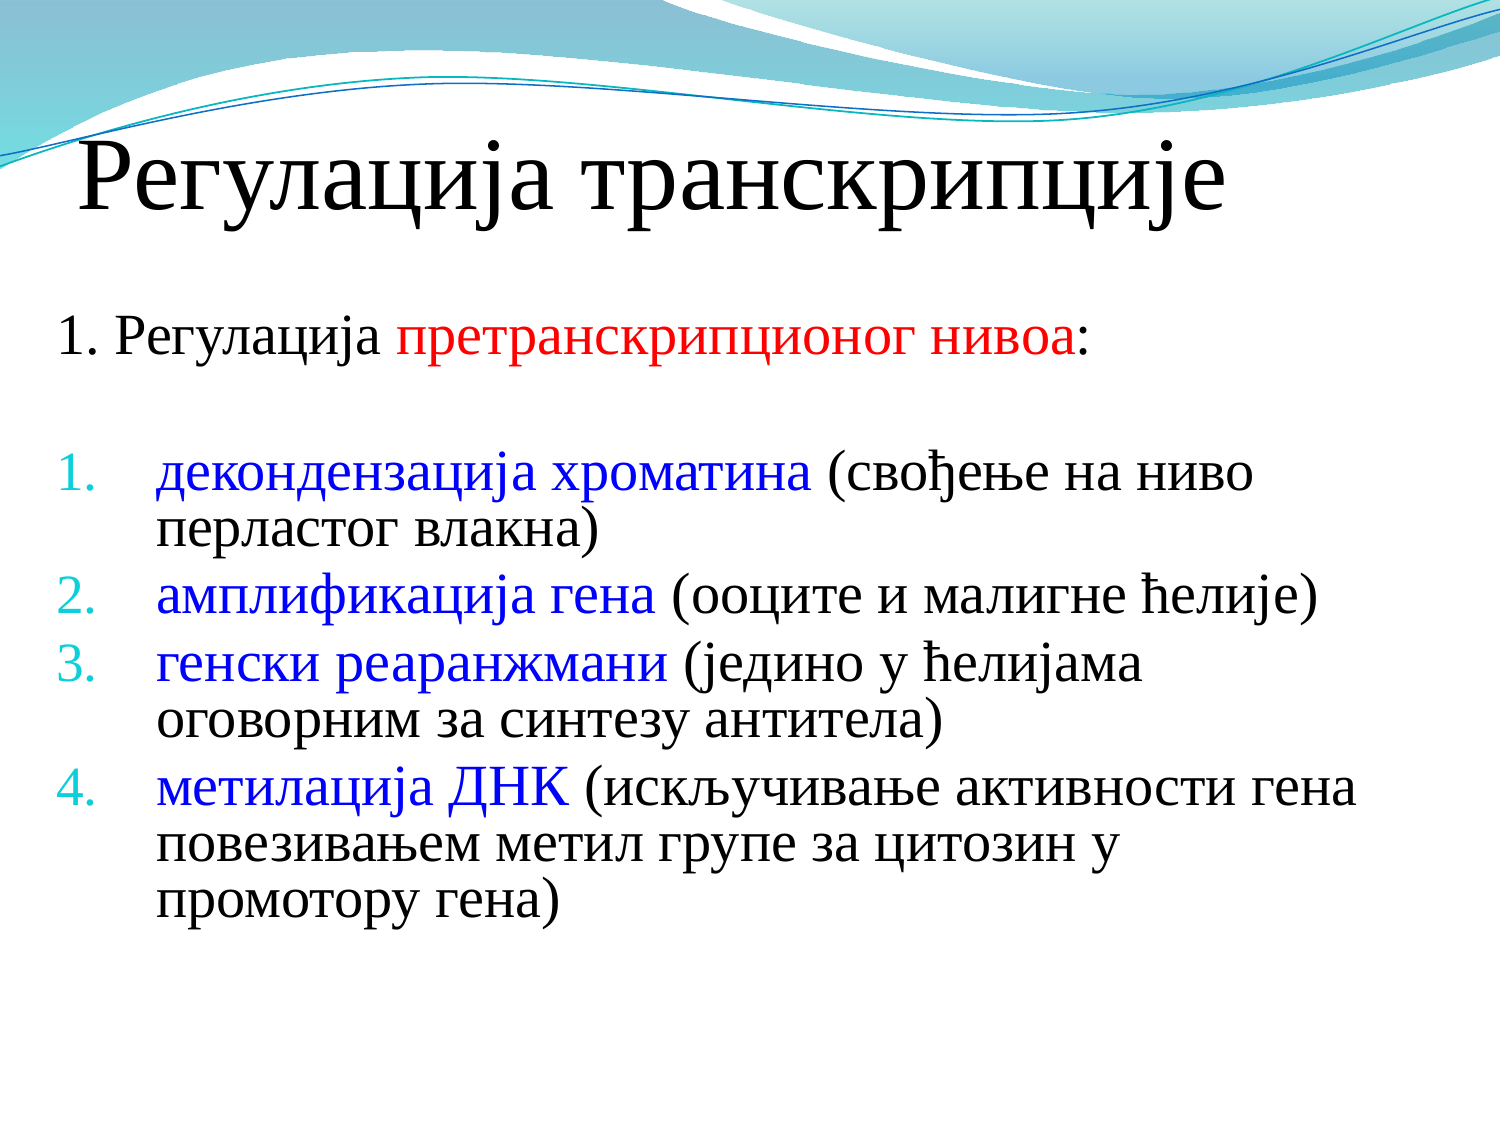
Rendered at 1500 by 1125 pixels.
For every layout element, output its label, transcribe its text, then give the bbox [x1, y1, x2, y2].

title Регулација транскрипције [76, 77, 1428, 231]
list 1. Регулација претранскрипционог нивоа: декондензација хроматина (свођење на ниво перластог влакна) амплификација гена (ооците и малигне ћелије) генски реаранжмани (једино у ћелијама оговорним за синтезу антитела) метилација ДНК (искључивање активности гена повезивањем метил групе за цитозин у промотору гена) [40, 302, 1392, 1023]
